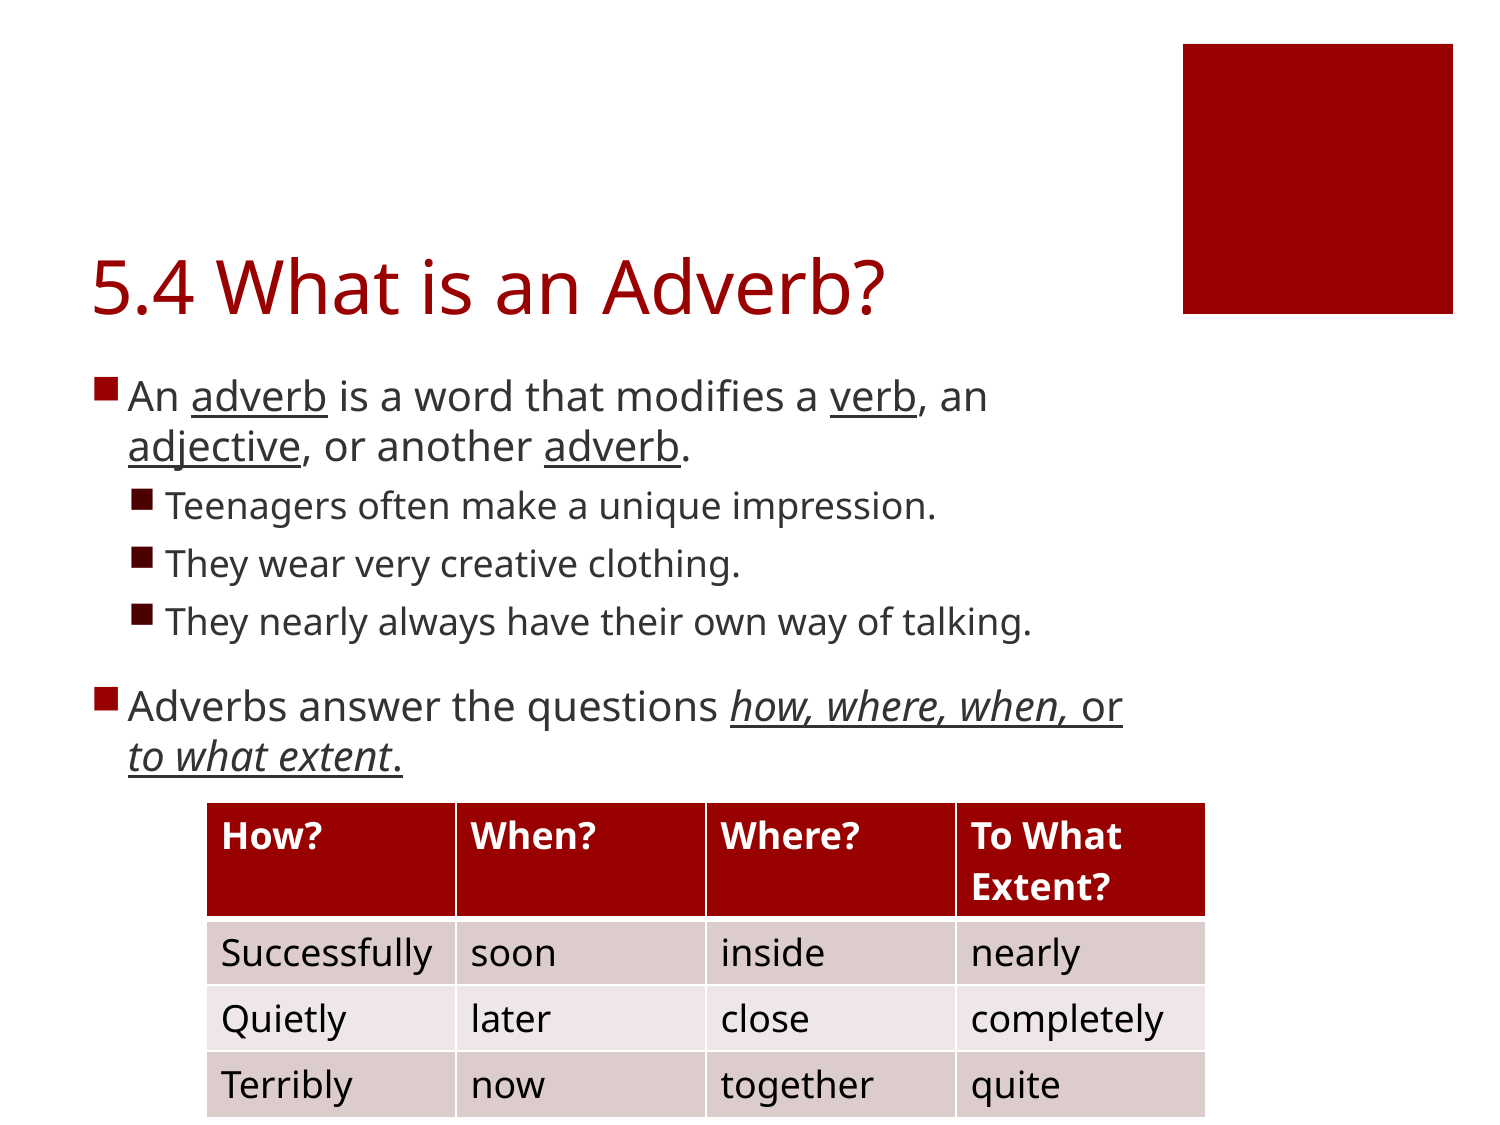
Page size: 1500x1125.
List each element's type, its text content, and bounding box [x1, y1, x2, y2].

table_cell inside [707, 922, 955, 984]
table_cell Quietly [207, 986, 455, 1050]
table_cell close [707, 986, 955, 1050]
table_cell nearly [957, 922, 1205, 984]
table_cell Successfully [207, 922, 455, 984]
table_cell quite [957, 1052, 1205, 1117]
table_cell Terribly [207, 1052, 455, 1117]
title 5.4 What is an Adverb? [75, 149, 1143, 338]
table_cell together [707, 1052, 955, 1117]
table_header When? [457, 803, 705, 916]
table_header How? [207, 803, 455, 916]
table_cell soon [457, 922, 705, 984]
table_cell later [457, 986, 705, 1050]
table_cell now [457, 1052, 705, 1117]
table_cell completely [957, 986, 1205, 1050]
table_header To What Extent? [957, 803, 1205, 916]
list An adverb is a word that modifies a verb, an adjective, or another adverb. Teenagers often make a unique impression. They wear very creative clothing. They nearly always have their own way of talking. Adverbs answer the questions how, where, when, or to what extent. [75, 362, 1143, 1005]
table_header Where? [707, 803, 955, 916]
